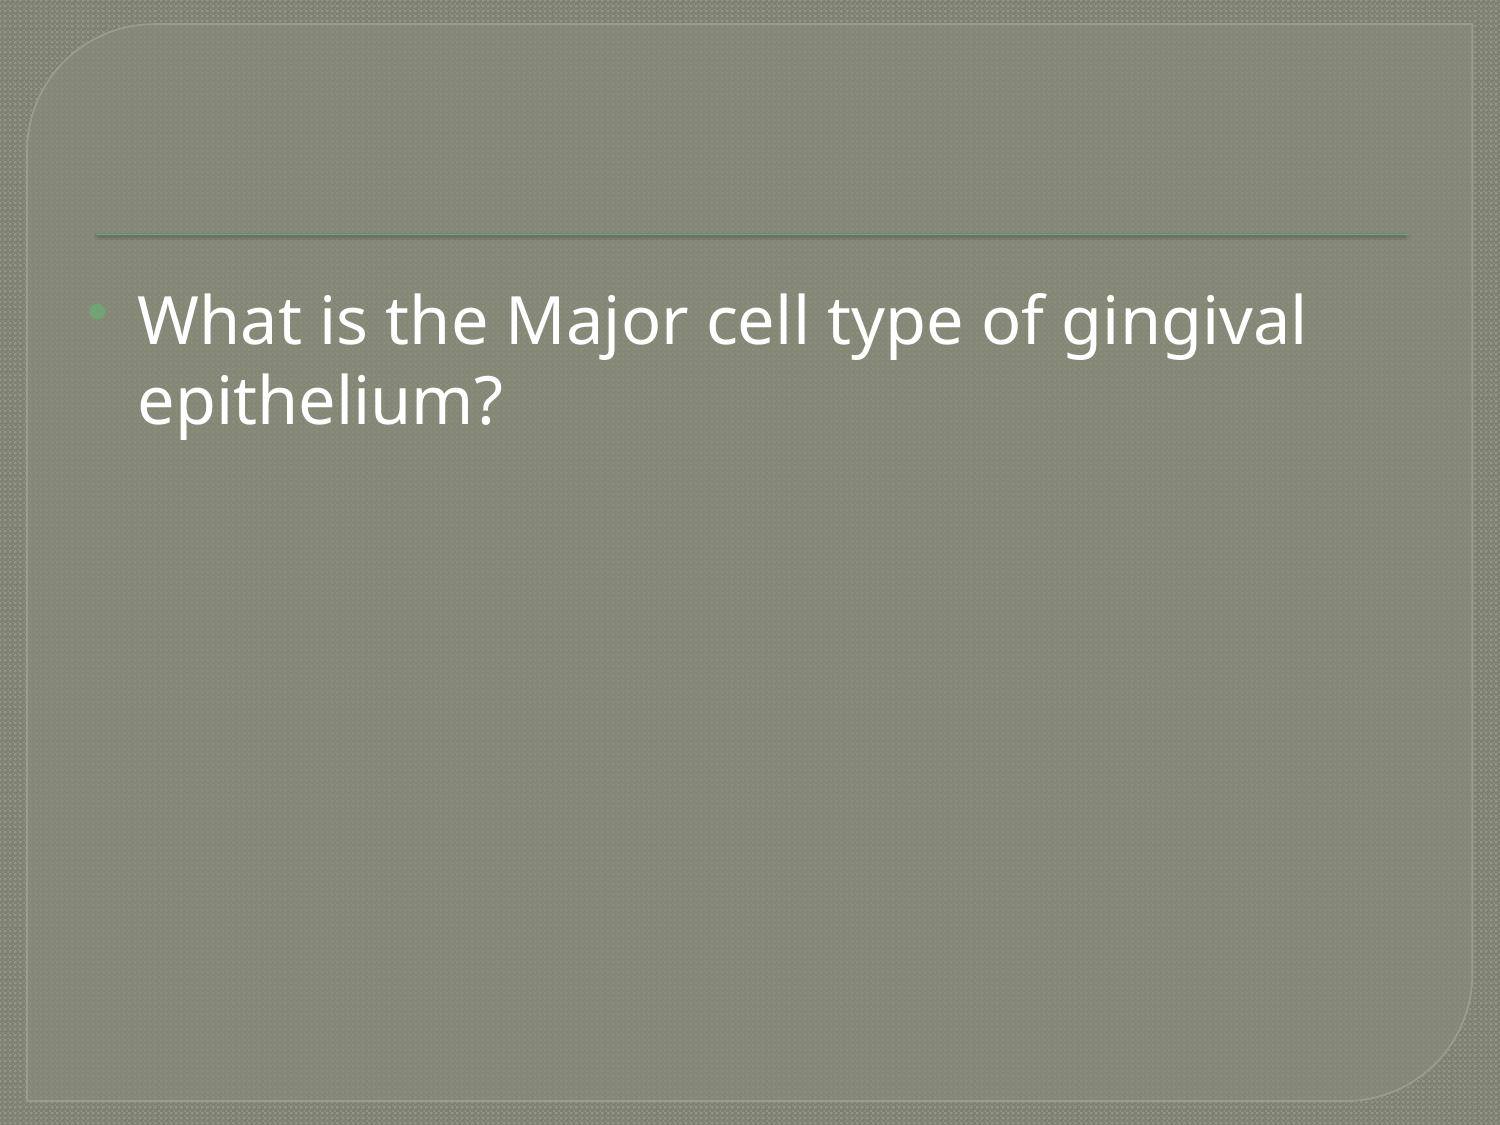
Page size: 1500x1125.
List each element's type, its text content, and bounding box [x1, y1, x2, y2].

list What is the Major cell type of gingival epithelium? [75, 270, 1425, 1013]
